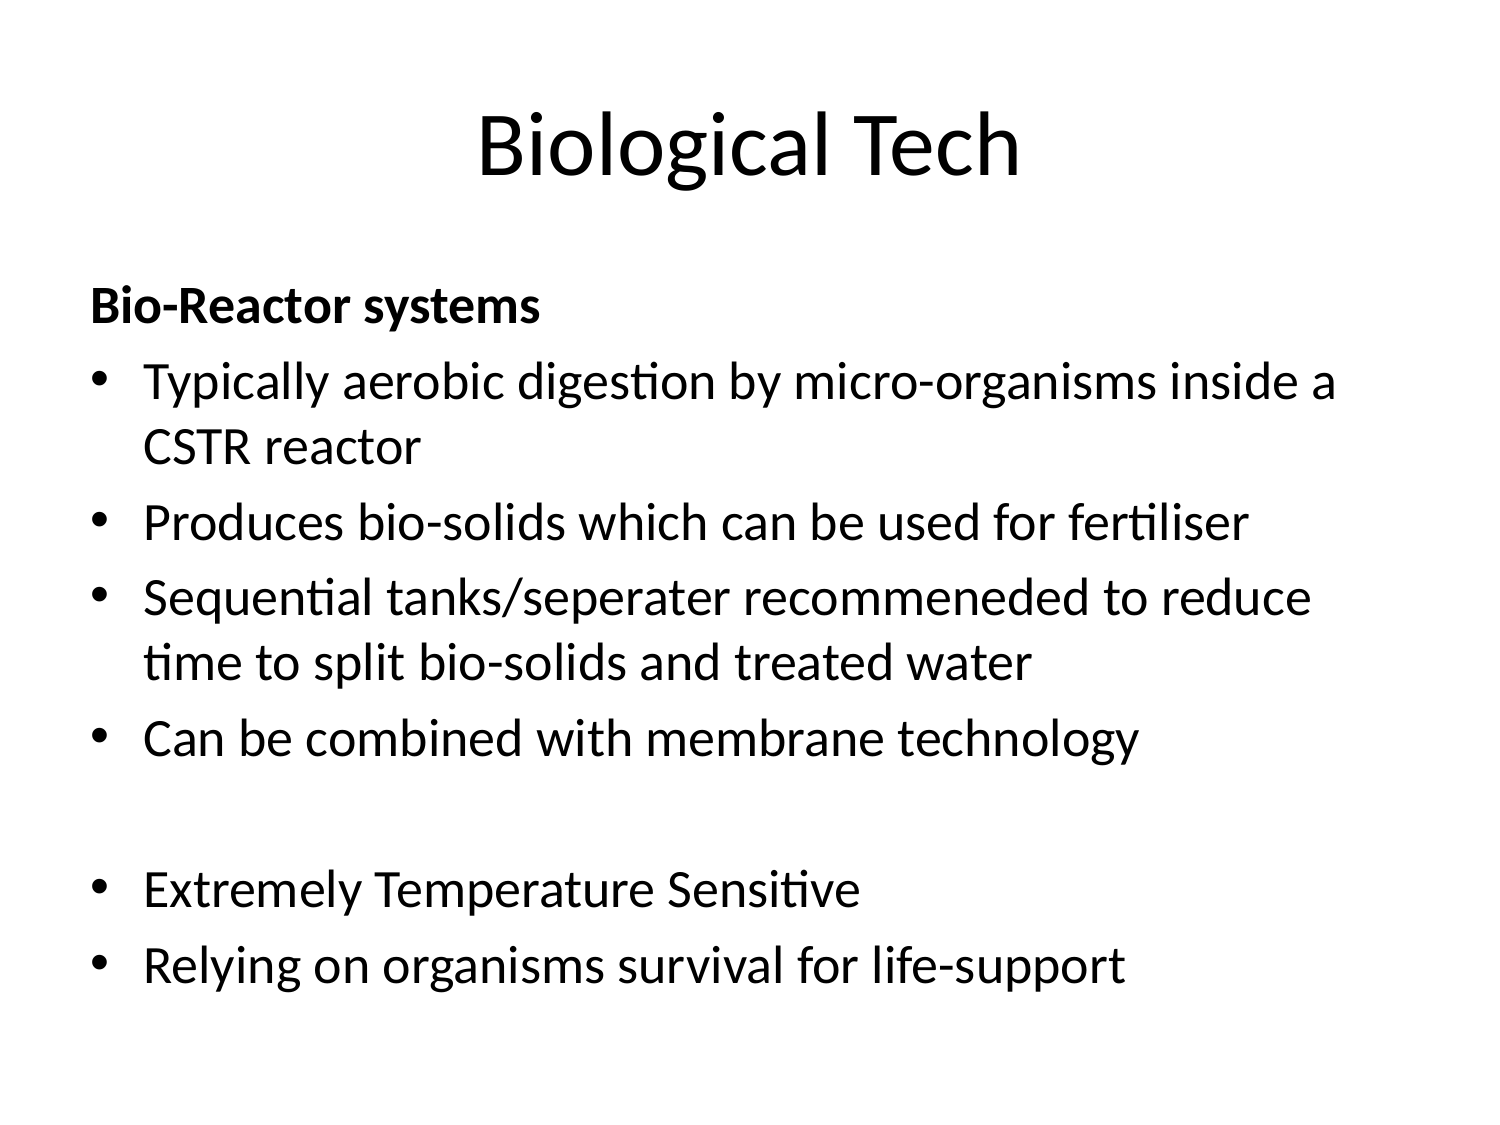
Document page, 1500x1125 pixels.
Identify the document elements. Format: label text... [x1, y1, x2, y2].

title Biological Tech [75, 45, 1425, 233]
list Bio-Reactor systems Typically aerobic digestion by micro-organisms inside a CSTR reactor Produces bio-solids which can be used for fertiliser Sequential tanks/seperater recommeneded to reduce time to split bio-solids and treated water Can be combined with membrane technology Extremely Temperature Sensitive Relying on organisms survival for life-support [75, 262, 1425, 1005]
